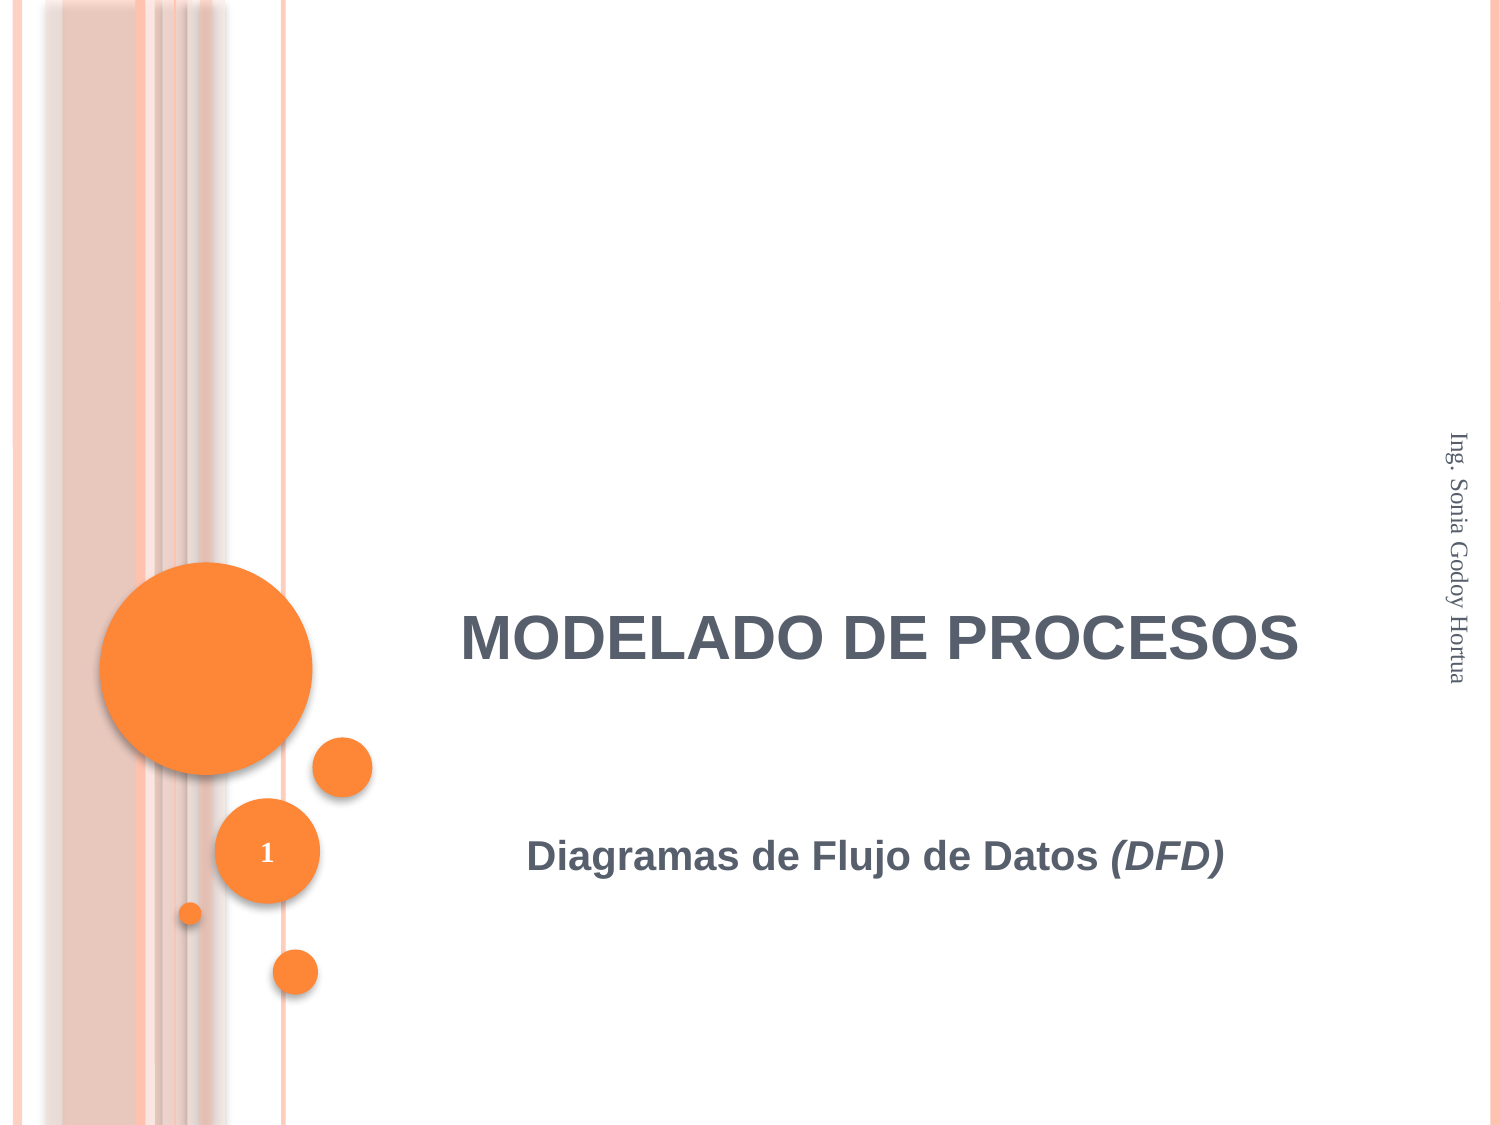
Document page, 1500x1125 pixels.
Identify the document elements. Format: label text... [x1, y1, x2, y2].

subtitle Diagramas de Flujo de Datos (DFD) [374, 820, 1388, 1046]
slide_number 1 [217, 808, 318, 894]
title MODELADO DE PROCESOS [375, 512, 1388, 680]
footer Ing. Sonia Godoy Hortua [1429, 417, 1493, 1018]
